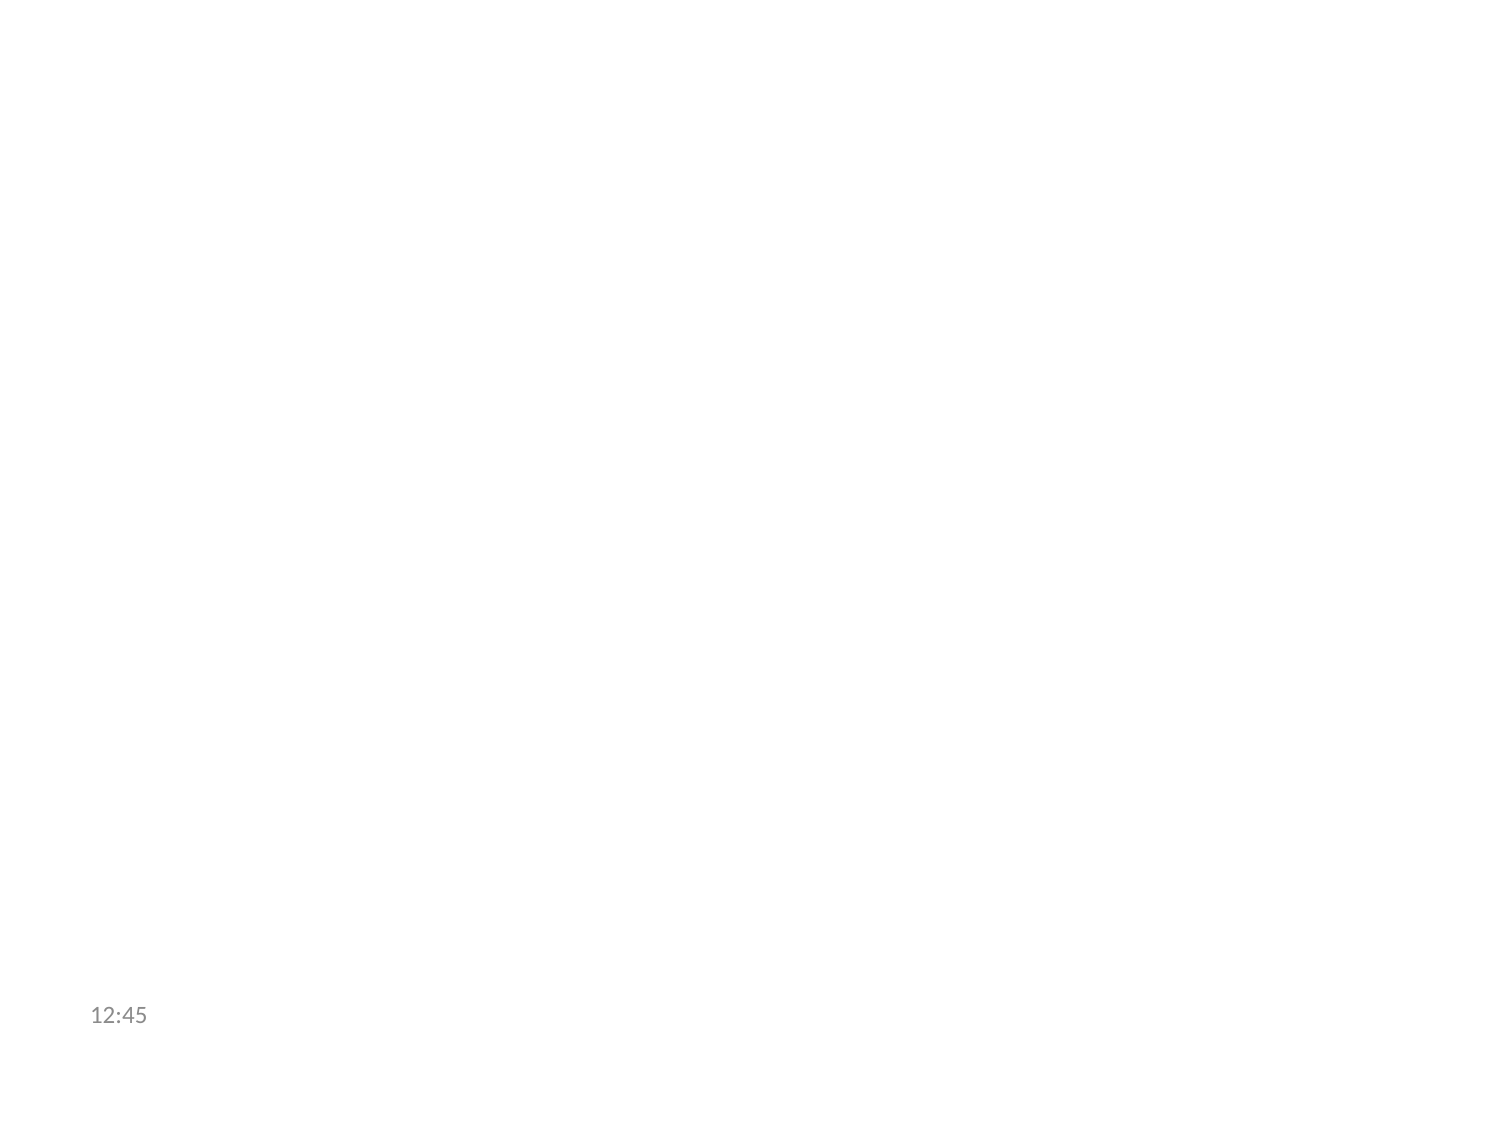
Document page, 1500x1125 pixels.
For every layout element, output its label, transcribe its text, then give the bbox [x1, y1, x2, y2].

text_box 15:35 [75, 983, 425, 1044]
